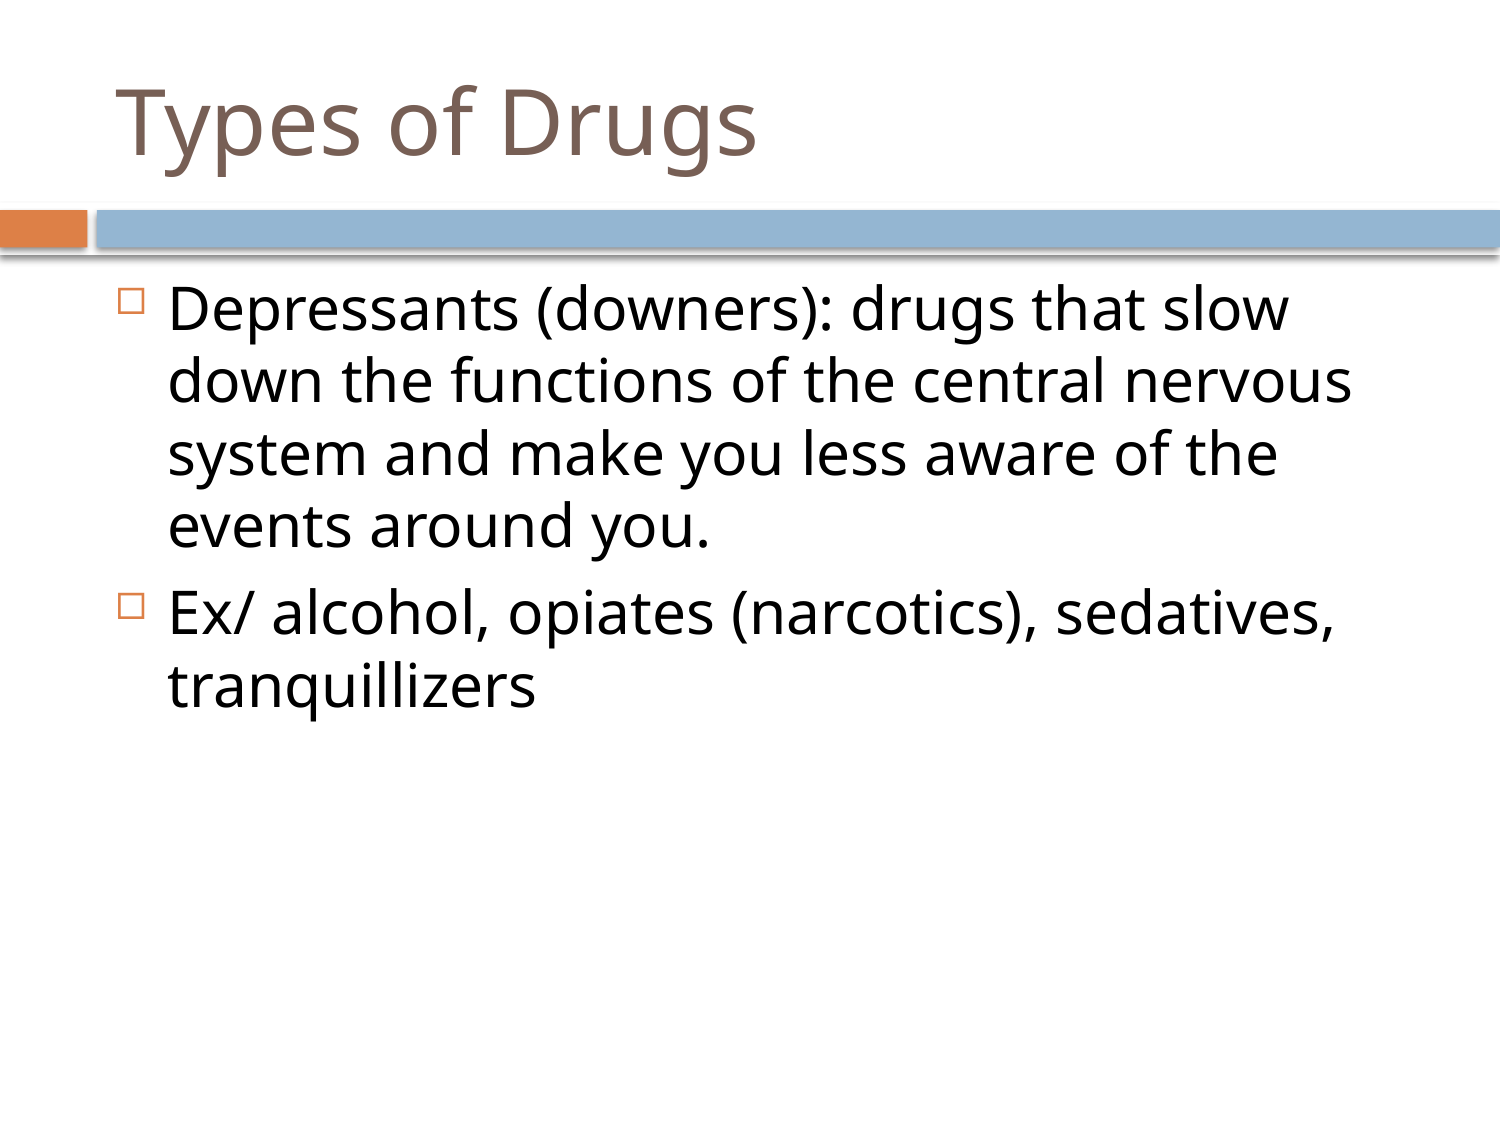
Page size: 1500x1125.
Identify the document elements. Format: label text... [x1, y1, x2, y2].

list Depressants (downers): drugs that slow down the functions of the central nervous system and make you less aware of the events around you. Ex/ alcohol, opiates (narcotics), sedatives, tranquillizers [100, 262, 1438, 1000]
title Types of Drugs [100, 37, 1438, 200]
